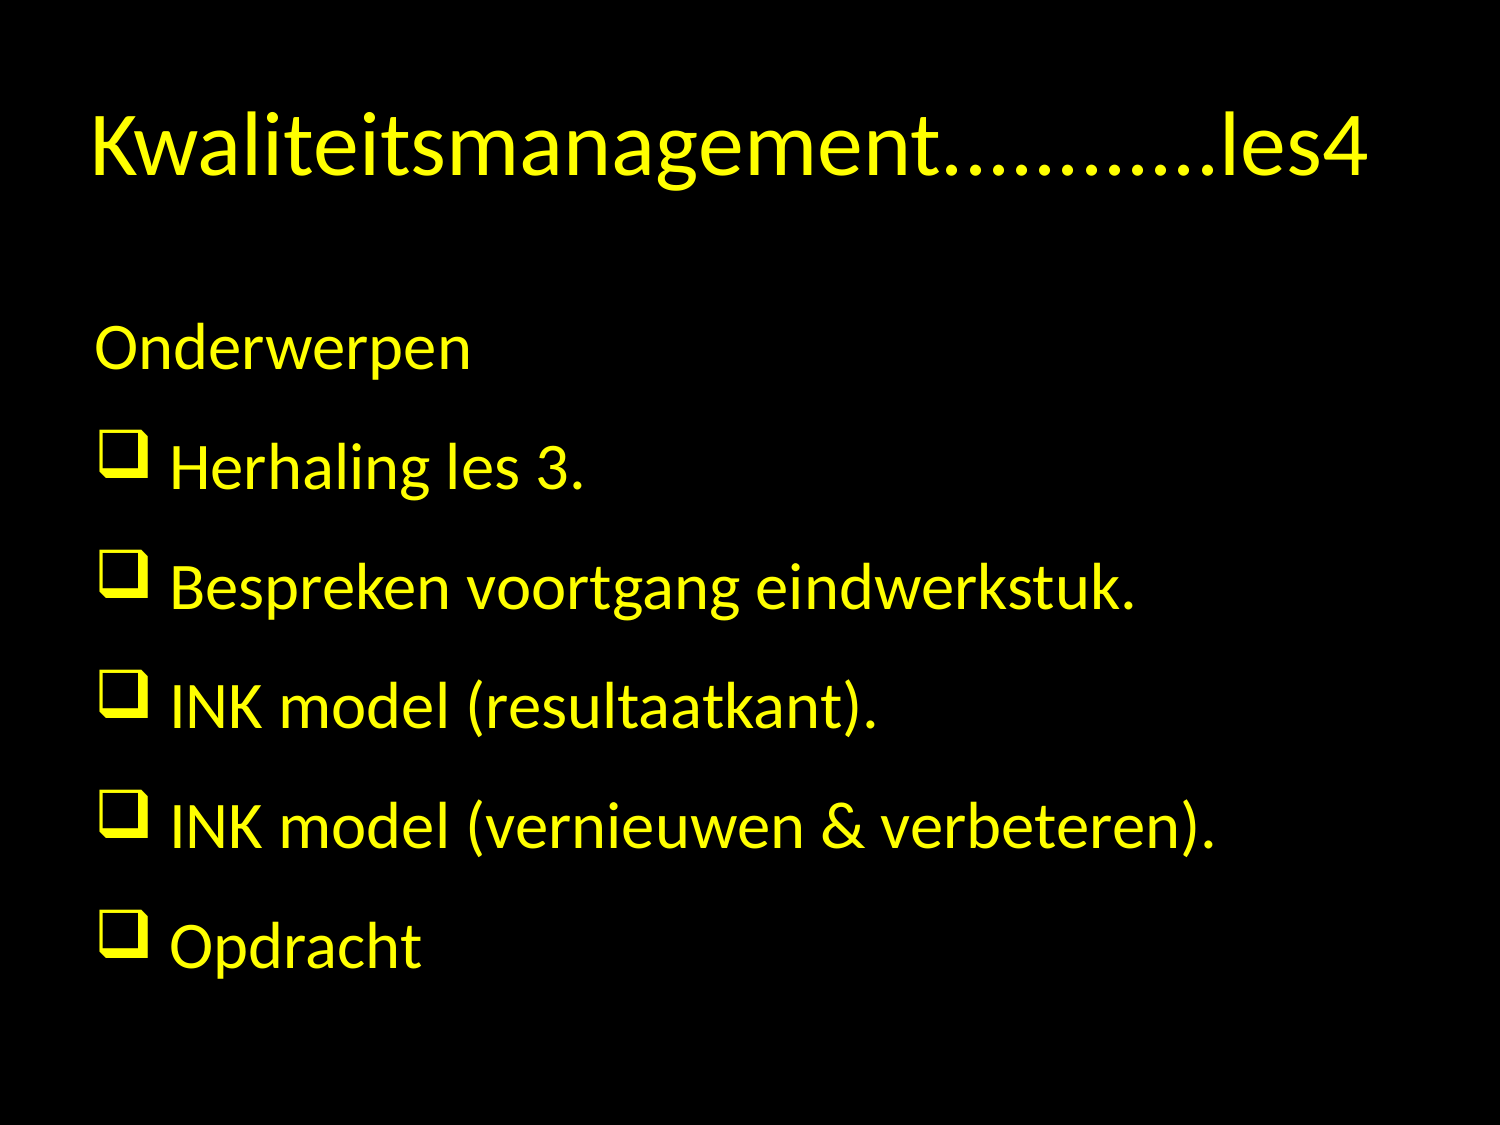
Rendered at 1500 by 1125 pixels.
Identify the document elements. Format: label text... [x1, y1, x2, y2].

title Kwaliteitsmanagement............les4 [75, 45, 1425, 233]
text_box Onderwerpen Herhaling les 3. Bespreken voortgang eindwerkstuk. INK model (resultaatkant). INK model (vernieuwen & verbeteren). Opdracht [79, 255, 1233, 990]
